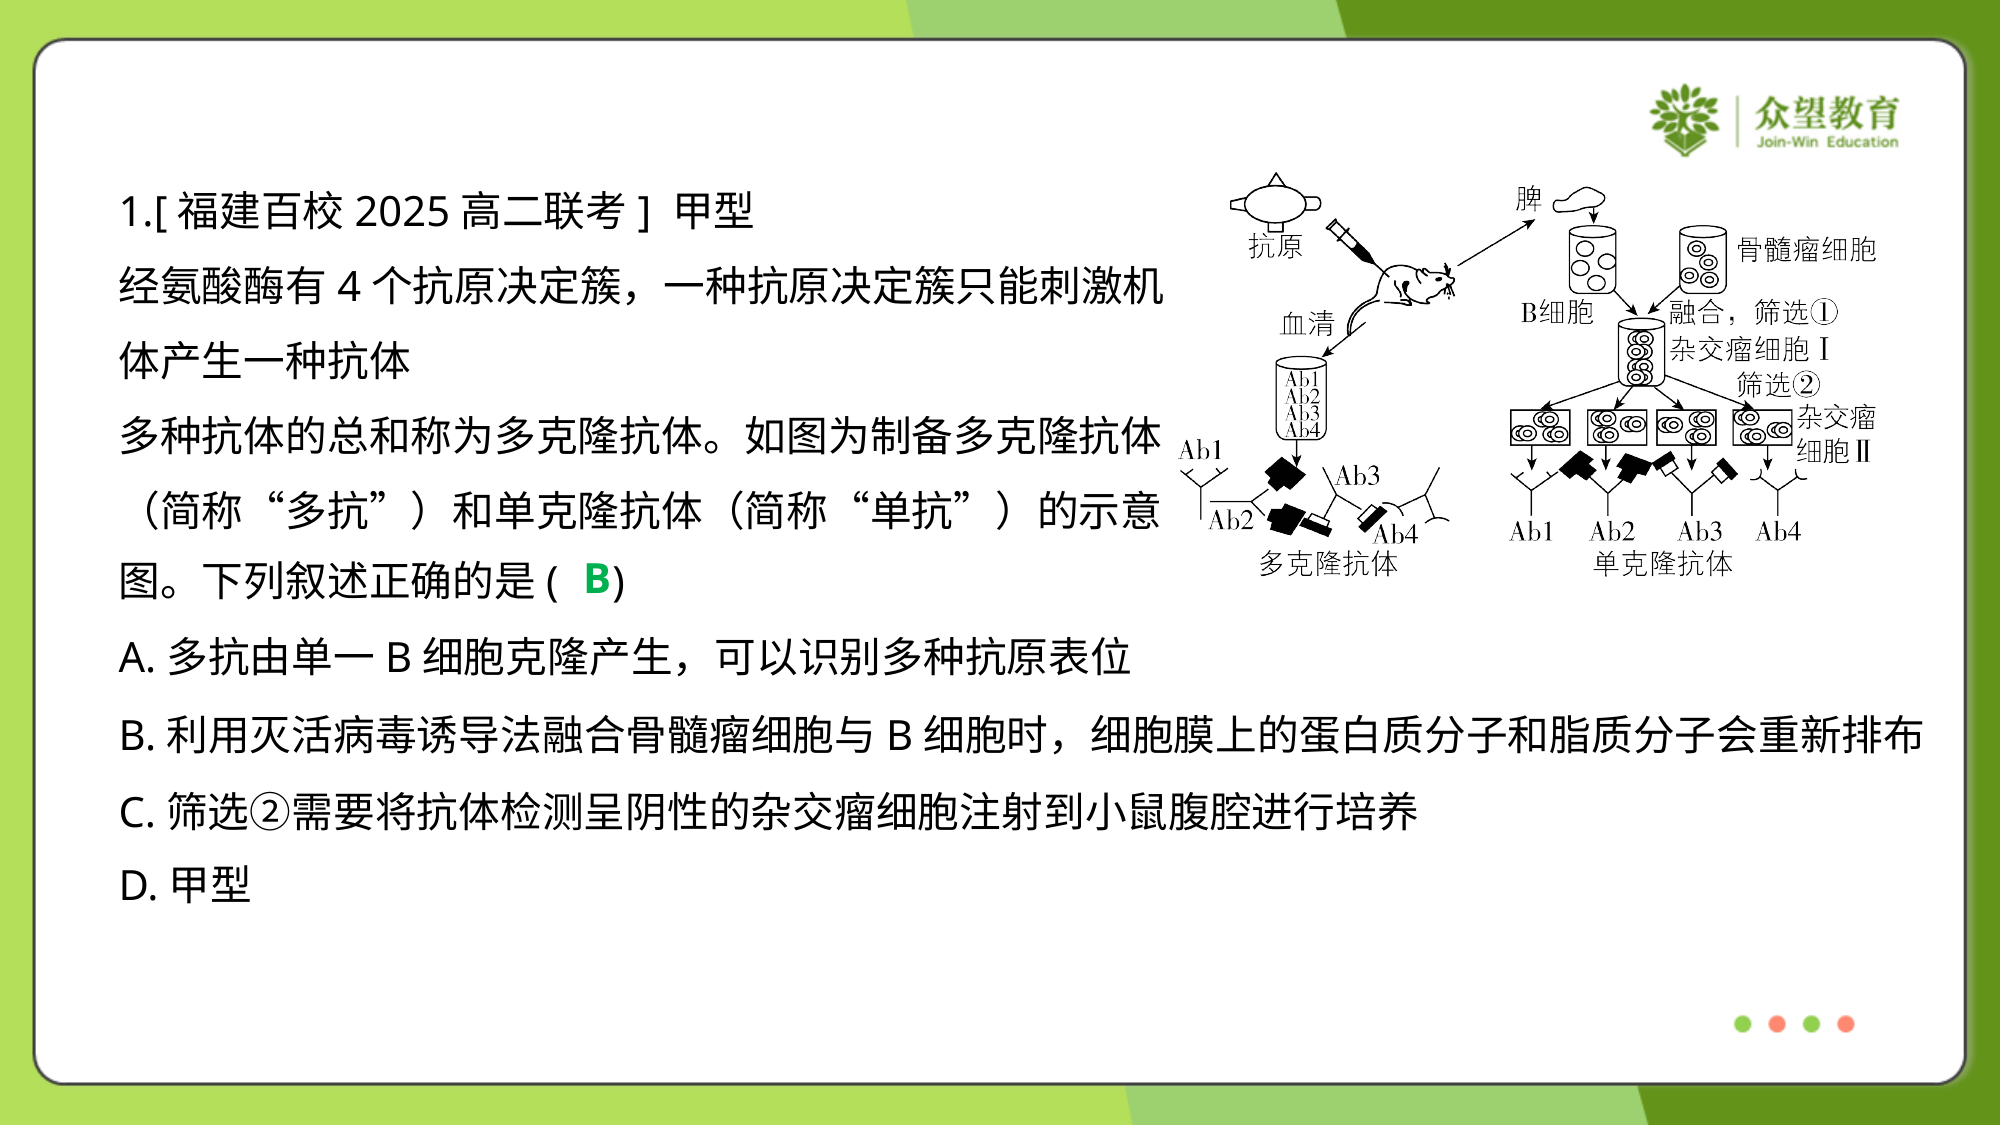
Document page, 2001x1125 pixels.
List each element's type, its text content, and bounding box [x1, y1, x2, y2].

picture [0, 0, 2000, 1125]
text_box B [567, 531, 627, 596]
